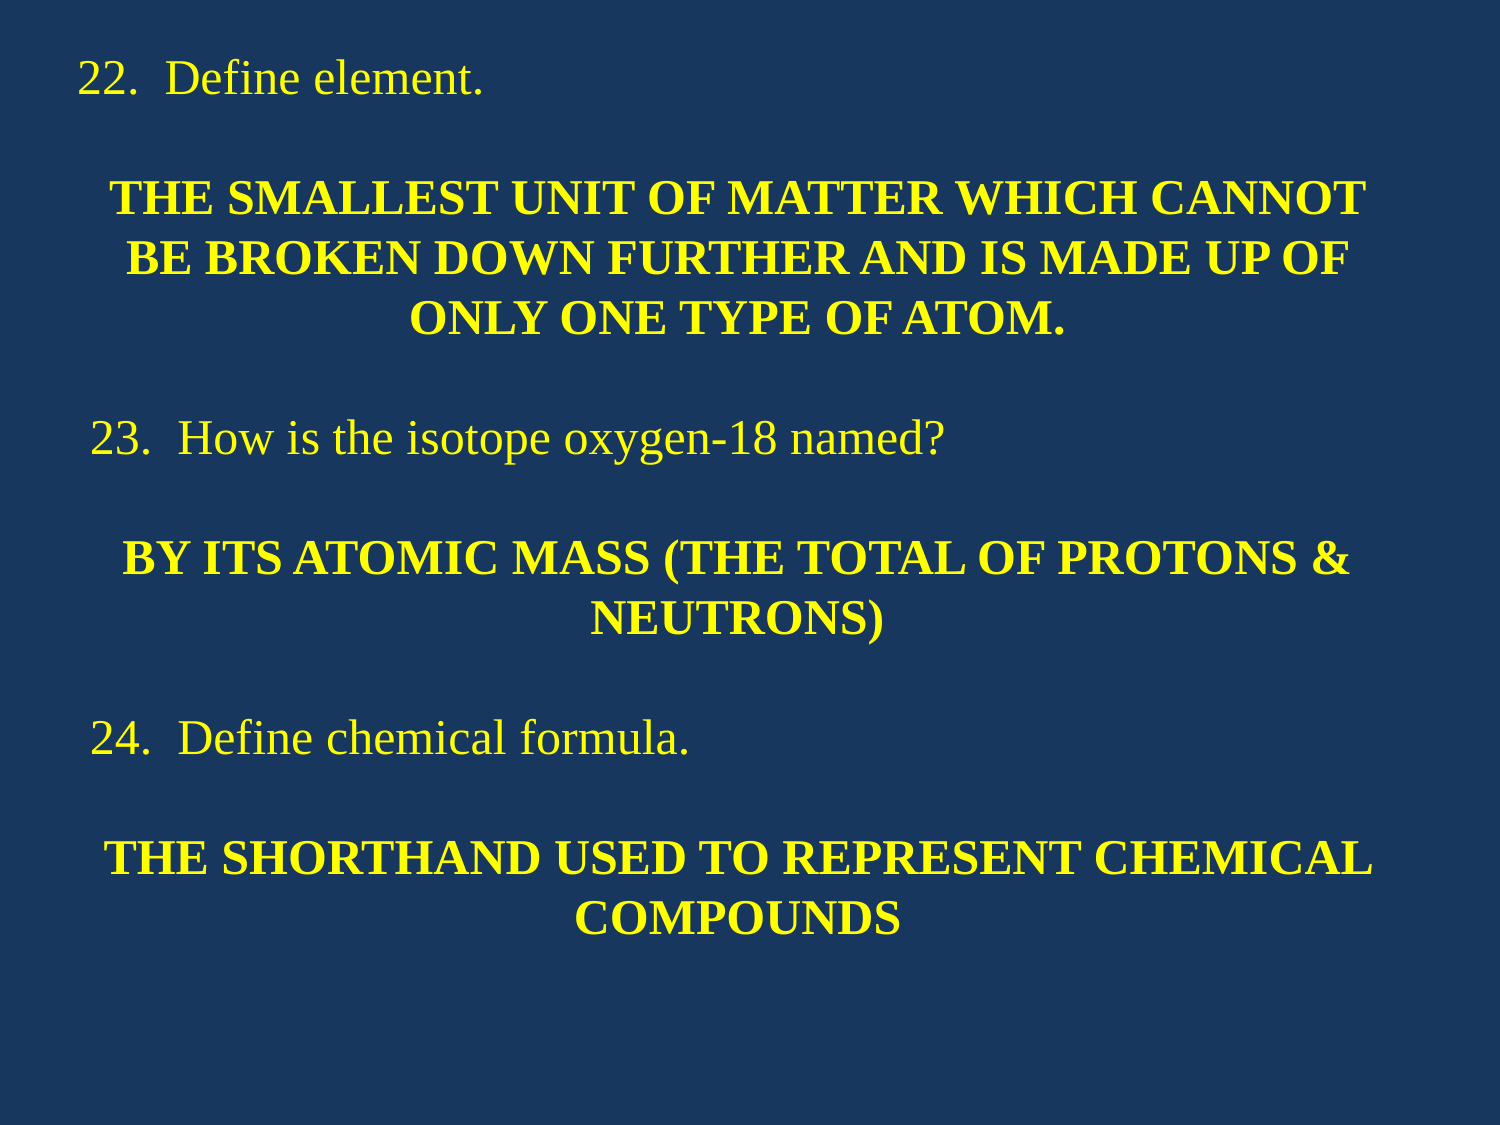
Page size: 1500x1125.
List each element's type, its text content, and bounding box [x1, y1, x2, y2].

text_box 22. Define element. THE SMALLEST UNIT OF MATTER WHICH CANNOT BE BROKEN DOWN FURTHER AND IS MADE UP OF ONLY ONE TYPE OF ATOM. 23. How is the isotope oxygen-18 named? BY ITS ATOMIC MASS (THE TOTAL OF PROTONS & NEUTRONS) 24. Define chemical formula. THE SHORTHAND USED TO REPRESENT CHEMICAL COMPOUNDS [62, 37, 1413, 953]
